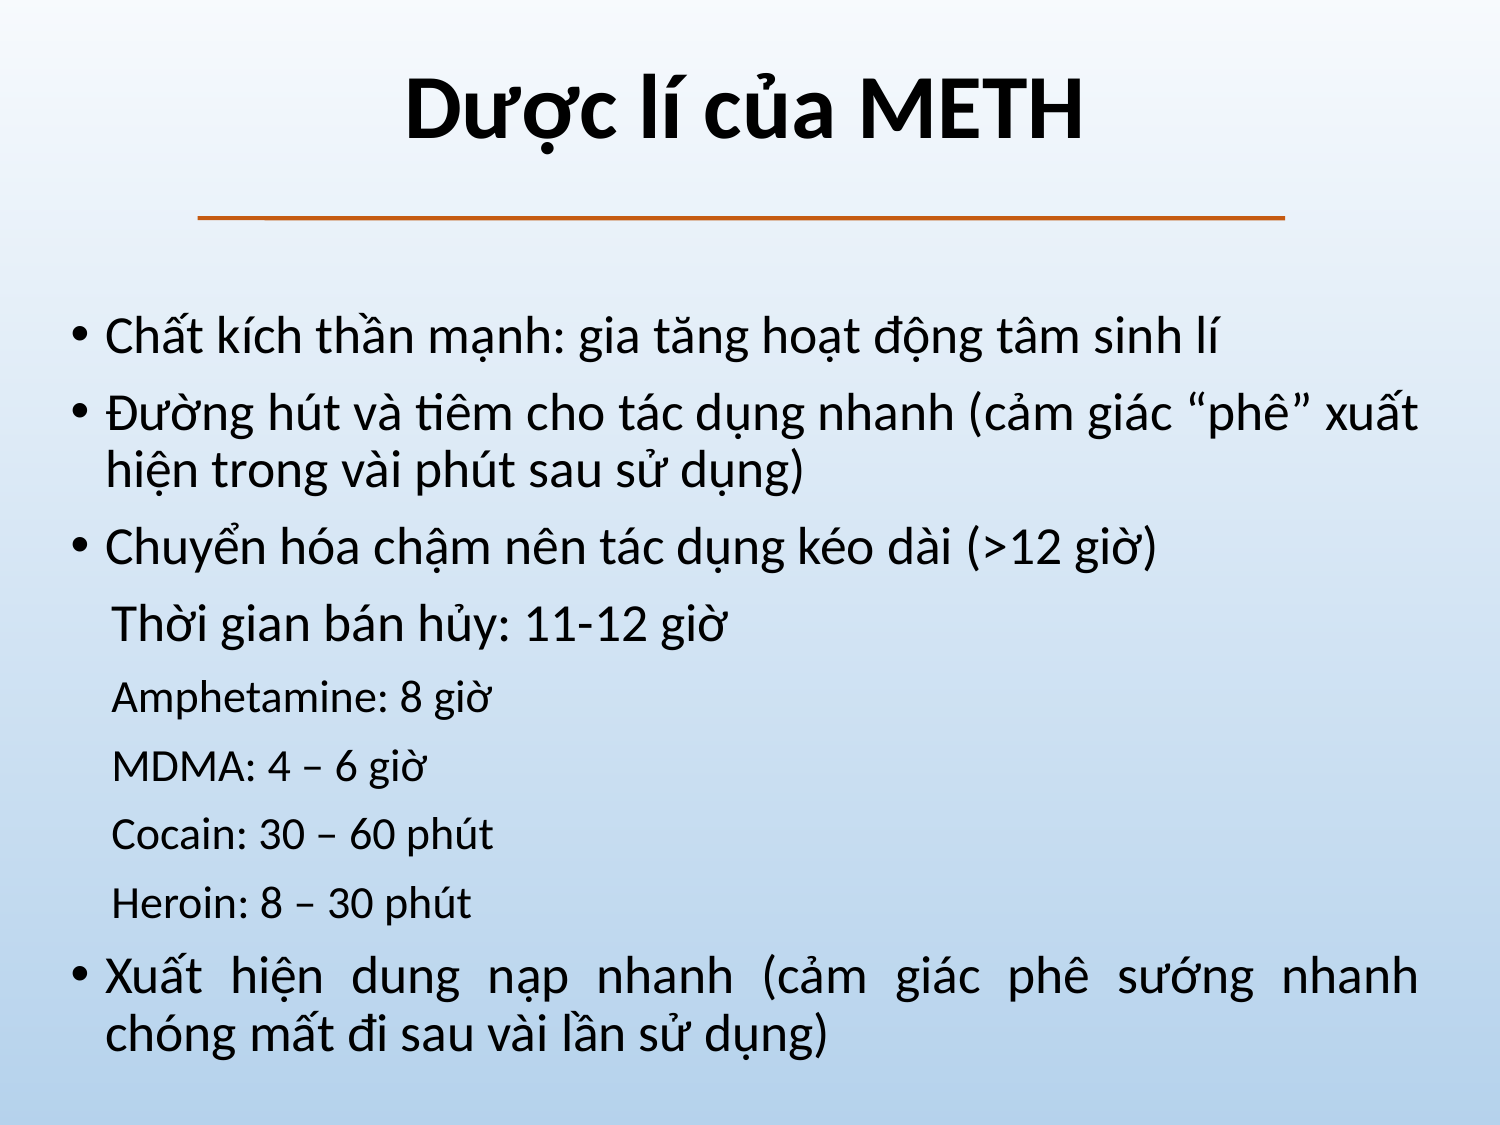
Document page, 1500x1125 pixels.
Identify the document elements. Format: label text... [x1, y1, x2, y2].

title Dược lí của METH [55, 0, 1436, 219]
list Chất kích thần mạnh: gia tăng hoạt động tâm sinh lí Đường hút và tiêm cho tác dụng nhanh (cảm giác “phê” xuất hiện trong vài phút sau sử dụng) Chuyển hóa chậm nên tác dụng kéo dài (>12 giờ) Thời gian bán hủy: 11-12 giờ Amphetamine: 8 giờ MDMA: 4 – 6 giờ Cocain: 30 – 60 phút Heroin: 8 – 30 phút Xuất hiện dung nạp nhanh (cảm giác phê sướng nhanh chóng mất đi sau vài lần sử dụng) [55, 299, 1436, 1077]
